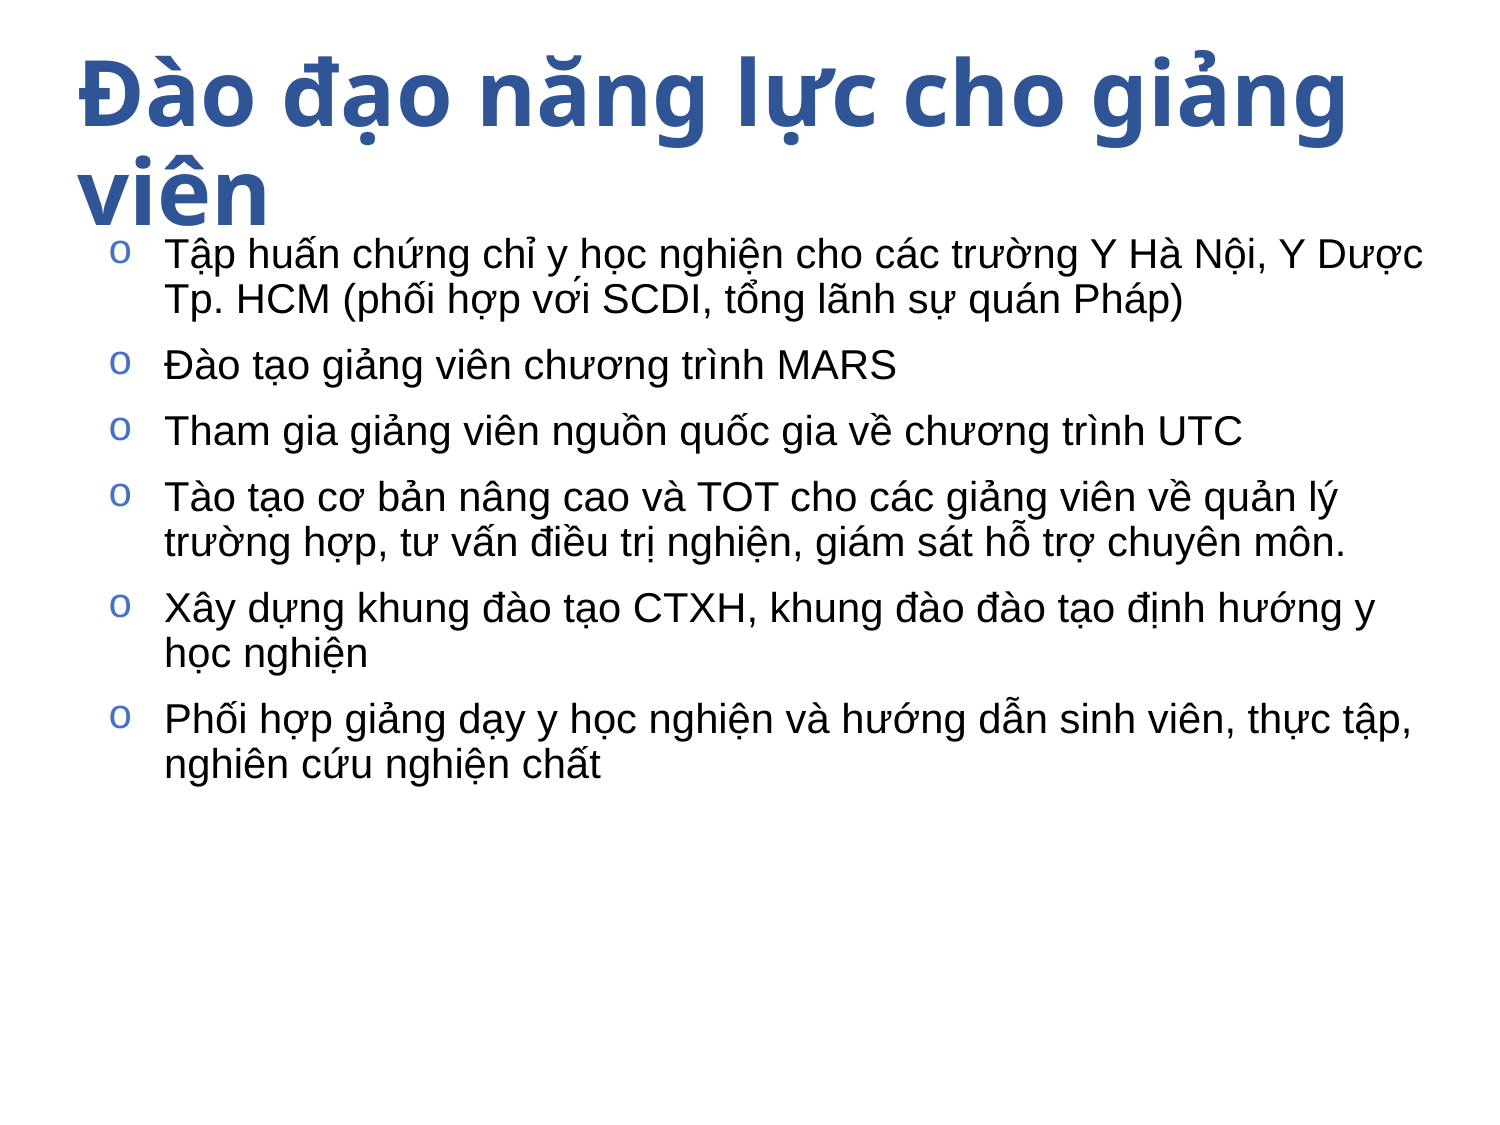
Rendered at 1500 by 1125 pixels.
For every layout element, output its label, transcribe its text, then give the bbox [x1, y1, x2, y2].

list Tập huấn chứng chỉ y học nghiện cho các trường Y Hà Nội, Y Dược Tp. HCM (phối hợp với SCDI, tổng lãnh sự quán Pháp) Đào tạo giảng viên chương trình MARS Tham gia giảng viên nguồn quốc gia về chương trình UTC Tào tạo cơ bản nâng cao và TOT cho các giảng viên về quản lý trường hợp, tư vấn điều trị nghiện, giám sát hỗ trợ chuyên môn. Xây dựng khung đào tạo CTXH, khung đào đào tạo định hướng y học nghiện Phối hợp giảng dạy y học nghiện và hướng dẫn sinh viên, thực tập, nghiên cứu nghiện chất [75, 224, 1450, 1100]
title Đào đạo năng lực cho giảng viên [62, 75, 1413, 218]
